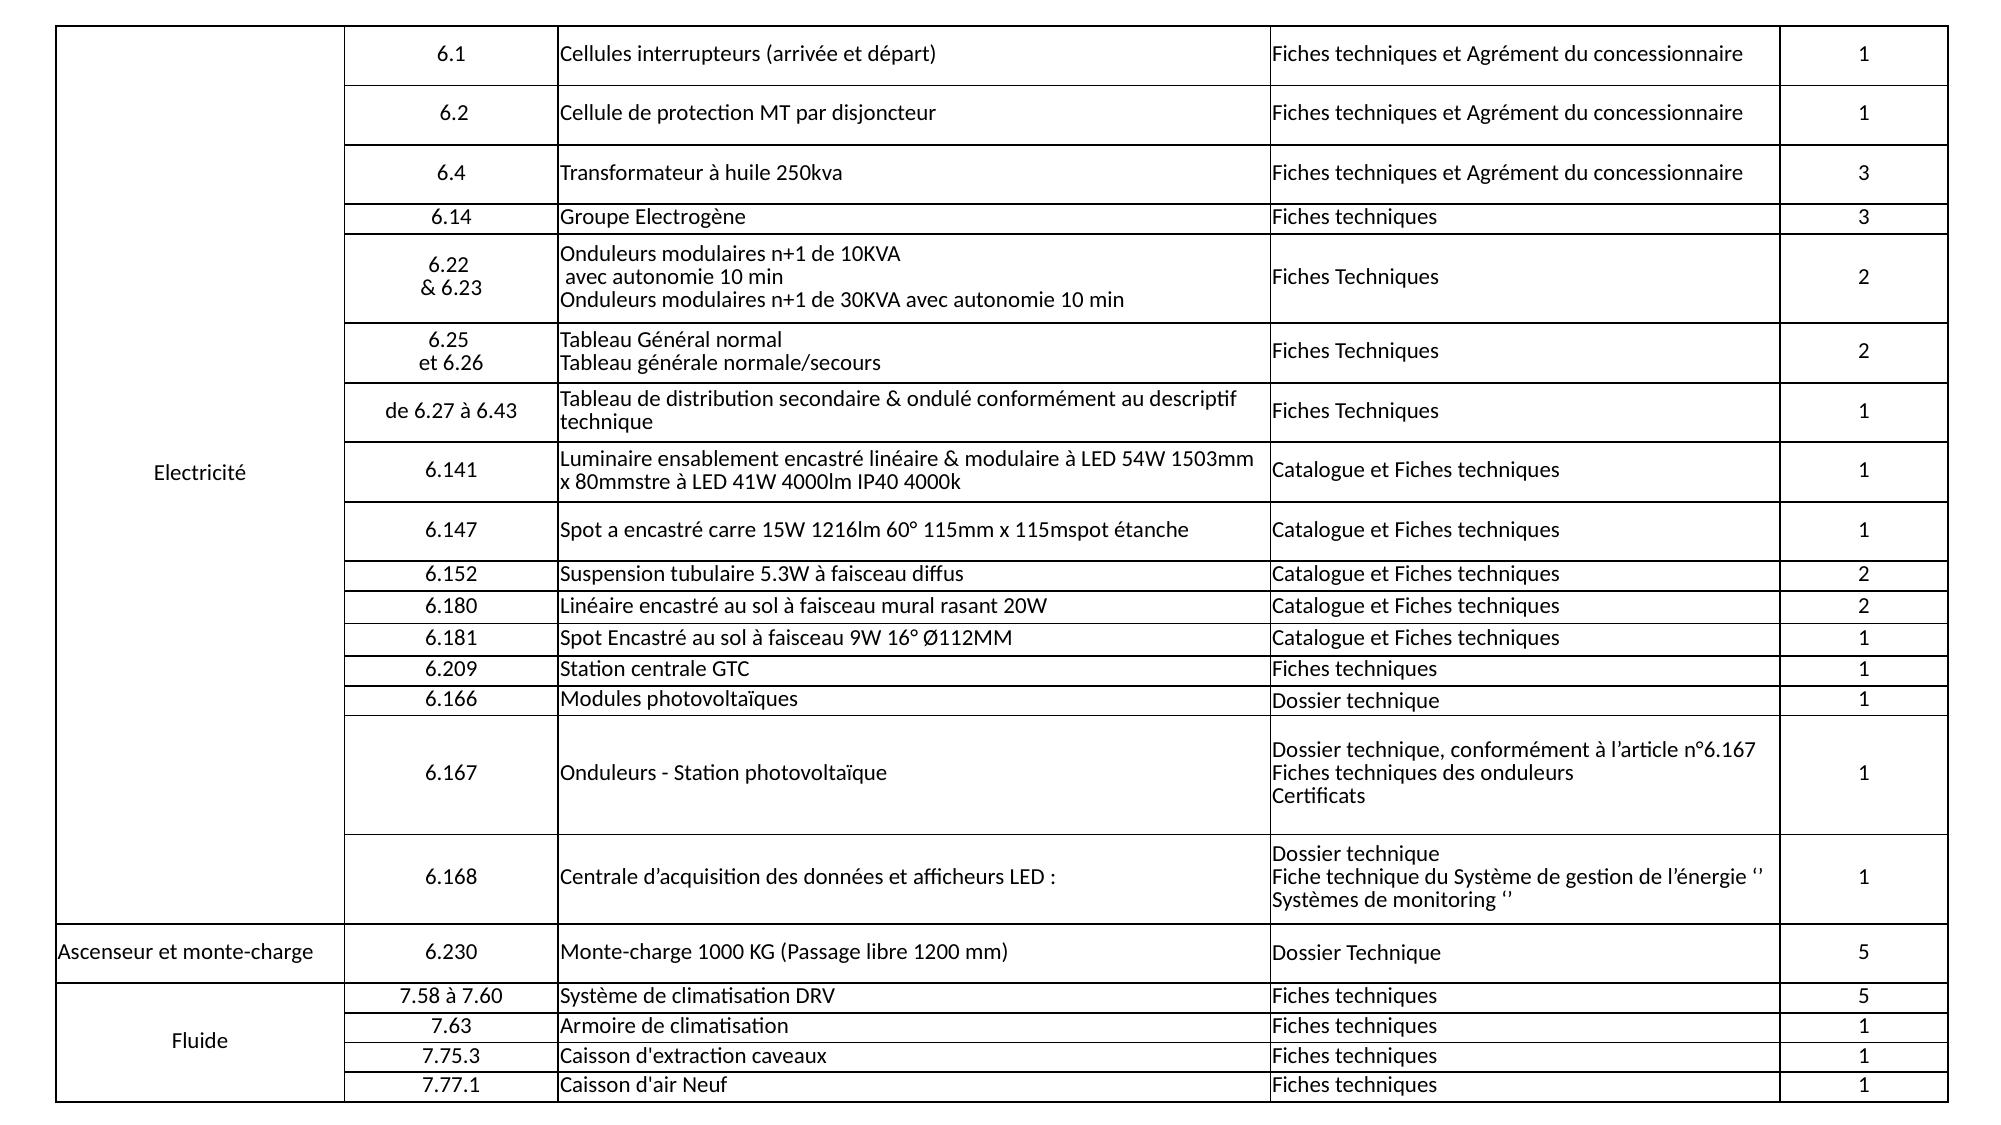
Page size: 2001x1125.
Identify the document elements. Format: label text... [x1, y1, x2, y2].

table_cell 1 [1781, 716, 1947, 834]
table_cell Fiches techniques et Agrément du concessionnaire [1271, 146, 1779, 203]
table_cell Fiches techniques [1271, 984, 1779, 1012]
table_cell Tableau de distribution secondaire & ondulé conformément au descriptif technique [559, 384, 1270, 441]
table_cell Centrale d’acquisition des données et afficheurs LED : [559, 835, 1270, 923]
table_cell Transformateur à huile 250kva [559, 146, 1270, 203]
table_cell 1 [1781, 687, 1947, 715]
table_cell Suspension tubulaire 5.3W à faisceau diffus [559, 562, 1270, 590]
table_cell Cellule de protection MT par disjoncteur [559, 86, 1270, 144]
table_cell 2 [1781, 562, 1947, 590]
table_cell 1 [1781, 657, 1947, 685]
table_cell 3 [1781, 146, 1947, 203]
table_cell Dossier technique Fiche technique du Système de gestion de l’énergie ‘’ Systèmes de monitoring ‘’ [1271, 835, 1779, 923]
table_cell 7.77.1 [345, 1073, 557, 1101]
table_cell 6.209 [345, 657, 557, 685]
table_cell 6.230 [345, 925, 557, 982]
table_cell Fiches techniques [1271, 205, 1779, 233]
table_cell 6.181 [345, 624, 557, 655]
table_cell 6.168 [345, 835, 557, 923]
table_cell 1 [1781, 624, 1947, 655]
table_cell Fiches Techniques [1271, 235, 1779, 322]
table_cell Groupe Electrogène [559, 205, 1270, 233]
table_cell 6.2 [345, 86, 557, 144]
table_cell de 6.27 à 6.43 [345, 384, 557, 441]
table_cell Dossier Technique [1271, 925, 1779, 982]
table_cell 6.152 [345, 562, 557, 590]
table_cell Modules photovoltaïques [559, 687, 1270, 715]
table_cell Fiches techniques [1271, 1073, 1779, 1101]
table_cell Dossier technique [1271, 687, 1779, 715]
table_cell 6.141 [345, 443, 557, 501]
table_cell 1 [1781, 835, 1947, 923]
table_cell 1 [1781, 503, 1947, 560]
table_cell Tableau Général normal Tableau générale normale/secours [559, 324, 1270, 382]
table_cell Catalogue et Fiches techniques [1271, 592, 1779, 623]
table_cell 6.180 [345, 592, 557, 623]
table_cell Catalogue et Fiches techniques [1271, 443, 1779, 501]
table_cell Fiches Techniques [1271, 384, 1779, 441]
table_cell 6.4 [345, 146, 557, 203]
table_cell 3 [1781, 205, 1947, 233]
table_cell 2 [1781, 324, 1947, 382]
table_cell Caisson d'air Neuf [559, 1073, 1270, 1101]
table_cell 6.14 [345, 205, 557, 233]
table_cell 1 [1781, 1014, 1947, 1042]
table_cell 5 [1781, 925, 1947, 982]
table_cell 2 [1781, 235, 1947, 322]
table_header Fiches techniques et Agrément du concessionnaire [1271, 27, 1779, 85]
table_cell Onduleurs - Station photovoltaïque [559, 716, 1270, 834]
table_cell 7.63 [345, 1014, 557, 1042]
table_cell Luminaire ensablement encastré linéaire & modulaire à LED 54W 1503mm x 80mmstre à LED 41W 4000lm IP40 4000k [559, 443, 1270, 501]
table_cell Fiches techniques [1271, 1043, 1779, 1071]
table_header 6.1 [345, 27, 557, 85]
table_cell 1 [1781, 384, 1947, 441]
table_cell 1 [1781, 1073, 1947, 1101]
table_cell Fluide [57, 984, 344, 1101]
table_cell Ascenseur et monte-charge [57, 925, 344, 982]
table_cell Caisson d'extraction caveaux [559, 1043, 1270, 1071]
table_cell 6.167 [345, 716, 557, 834]
table_cell 5 [1781, 984, 1947, 1012]
table_cell 6.25 et 6.26 [345, 324, 557, 382]
table_header 1 [1781, 27, 1947, 85]
table_cell Linéaire encastré au sol à faisceau mural rasant 20W [559, 592, 1270, 623]
table_header Electricité [57, 27, 344, 923]
table_cell Fiches techniques [1271, 657, 1779, 685]
table_cell Station centrale GTC [559, 657, 1270, 685]
table_cell Onduleurs modulaires n+1 de 10KVA avec autonomie 10 min Onduleurs modulaires n+1 de 30KVA avec autonomie 10 min [559, 235, 1270, 322]
table_cell 6.147 [345, 503, 557, 560]
table_cell Fiches techniques et Agrément du concessionnaire [1271, 86, 1779, 144]
table_cell Armoire de climatisation [559, 1014, 1270, 1042]
table_cell 1 [1781, 1043, 1947, 1071]
table_cell Catalogue et Fiches techniques [1271, 562, 1779, 590]
table_cell 6.166 [345, 687, 557, 715]
table_cell 2 [1781, 592, 1947, 623]
table_cell 1 [1781, 443, 1947, 501]
table_cell Fiches Techniques [1271, 324, 1779, 382]
table_cell Catalogue et Fiches techniques [1271, 503, 1779, 560]
table_cell 7.58 à 7.60 [345, 984, 557, 1012]
table_cell 6.22 & 6.23 [345, 235, 557, 322]
table_cell Fiches techniques [1271, 1014, 1779, 1042]
table_cell Spot a encastré carre 15W 1216lm 60° 115mm x 115mspot étanche [559, 503, 1270, 560]
table_cell Catalogue et Fiches techniques [1271, 624, 1779, 655]
table_header Cellules interrupteurs (arrivée et départ) [559, 27, 1270, 85]
table_cell Monte-charge 1000 KG (Passage libre 1200 mm) [559, 925, 1270, 982]
table_cell Dossier technique, conformément à l’article n°6.167 Fiches techniques des onduleurs Certificats [1271, 716, 1779, 834]
table_cell Système de climatisation DRV [559, 984, 1270, 1012]
table_cell 1 [1781, 86, 1947, 144]
table_cell 7.75.3 [345, 1043, 557, 1071]
table_cell Spot Encastré au sol à faisceau 9W 16° Ø112MM [559, 624, 1270, 655]
